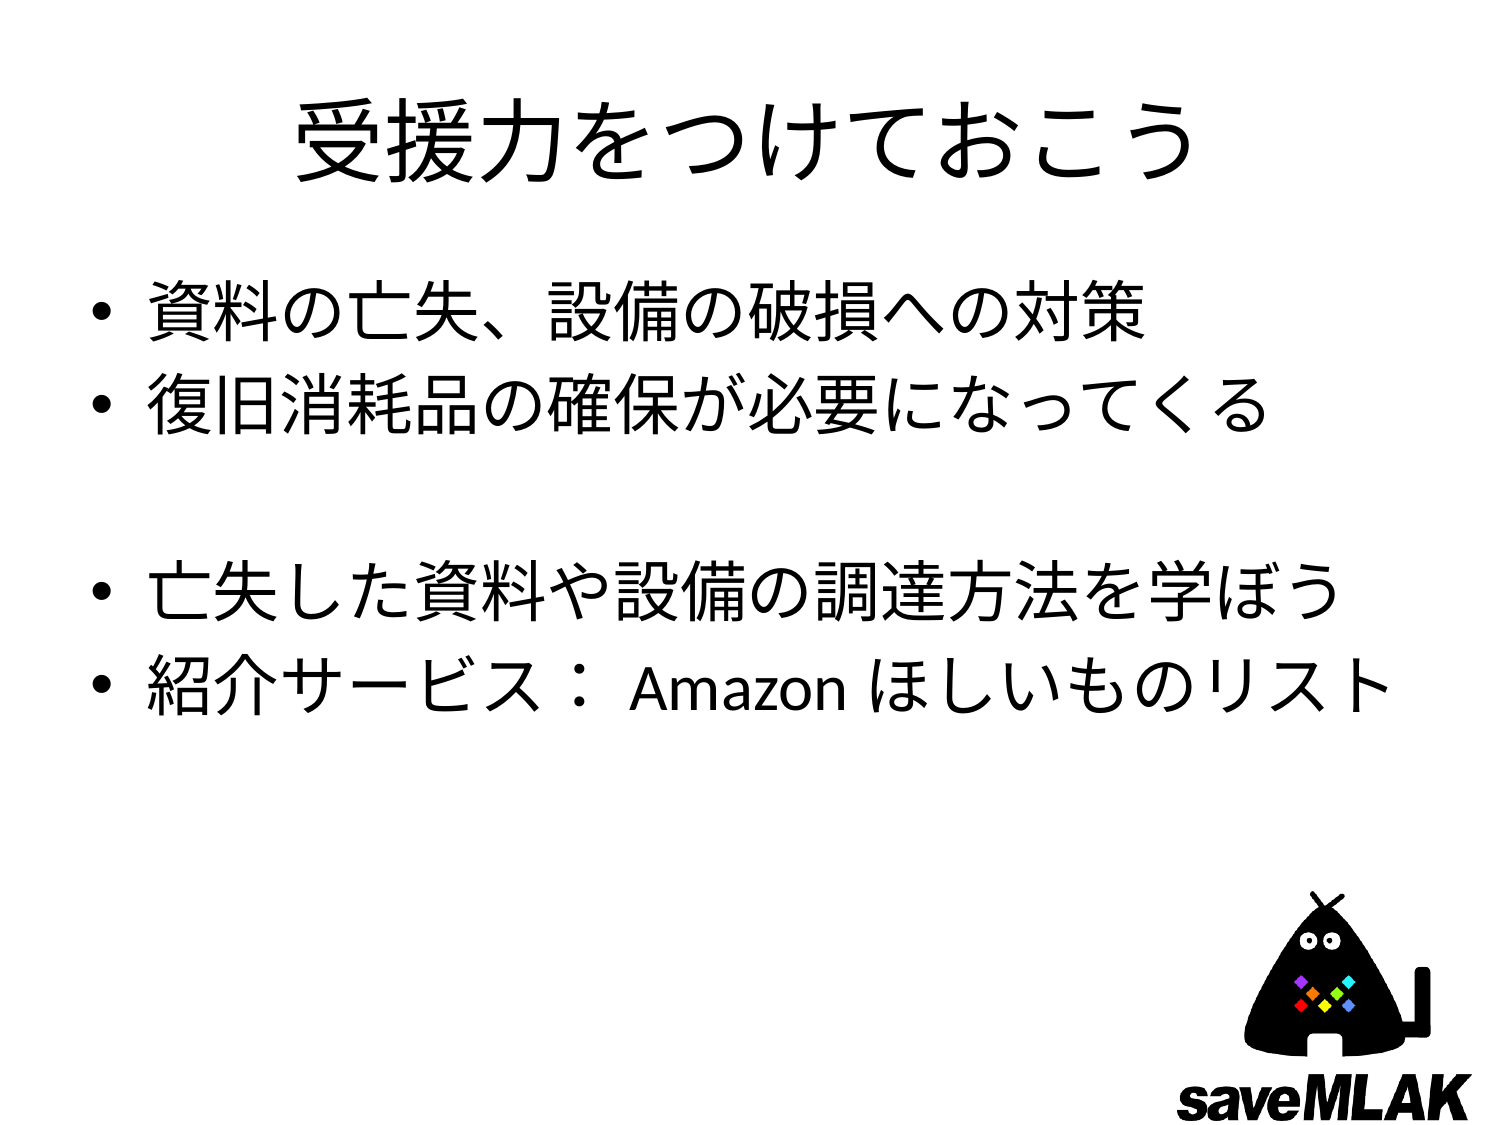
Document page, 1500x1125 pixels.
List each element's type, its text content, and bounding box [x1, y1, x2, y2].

list 資料の亡失、設備の破損への対策 復旧消耗品の確保が必要になってくる 亡失した資料や設備の調達方法を学ぼう 紹介サービス：Amazonほしいものリスト [75, 262, 1425, 1005]
picture [1177, 891, 1472, 1121]
title 受援力をつけておこう [75, 45, 1425, 233]
